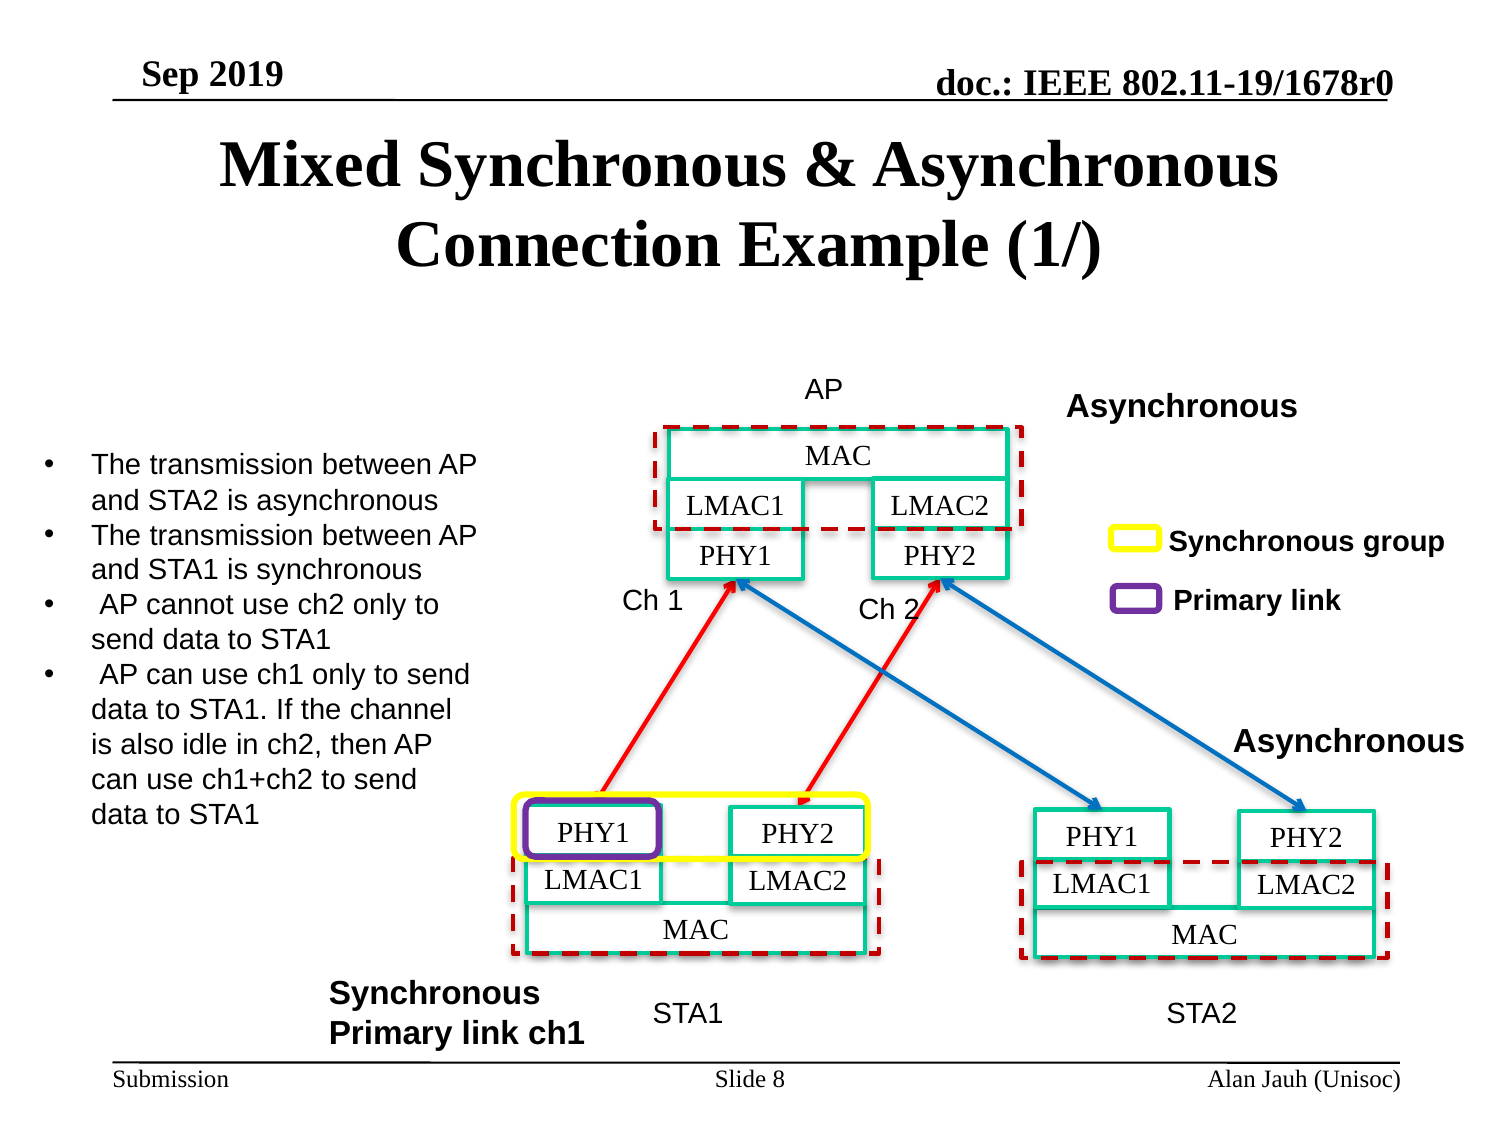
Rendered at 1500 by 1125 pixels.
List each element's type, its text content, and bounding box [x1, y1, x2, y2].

title Mixed Synchronous & Asynchronous Connection Example (1/) [112, 112, 1388, 288]
text_box PHY2 [1239, 810, 1374, 860]
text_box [593, 579, 733, 806]
text_box [1111, 526, 1153, 550]
text_box STA2 [1151, 987, 1258, 1038]
text_box PHY2 [872, 538, 1008, 576]
text_box [654, 427, 1022, 530]
footer Alan Jauh (Unisoc) [878, 1061, 1402, 1093]
text_box AP [789, 363, 880, 413]
text_box PHY1 [668, 538, 803, 577]
text_box The transmission between AP and STA2 is asynchronous The transmission between AP and STA1 is synchronous AP cannot use ch2 only to send data to STA1 AP can use ch1 only to send data to STA1. If the channel is also idle in ch2, then AP can use ch1+ch2 to send data to STA1 [29, 438, 495, 838]
text_box [513, 794, 868, 860]
text_box STA1 [638, 987, 745, 1038]
text_box Primary link [1158, 574, 1483, 624]
text_box [1021, 861, 1388, 958]
text_box Synchronous group [1153, 515, 1478, 565]
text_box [735, 579, 937, 810]
text_box Synchronous Primary link ch1 [314, 964, 638, 1059]
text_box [939, 578, 1307, 811]
slide_number Slide 8 [684, 1061, 816, 1123]
text_box PHY1 [1034, 819, 1170, 860]
text_box Asynchronous [1051, 376, 1329, 432]
text_box [525, 800, 659, 857]
text_box Asynchronous [1311, 711, 1496, 767]
text_box [512, 857, 879, 954]
